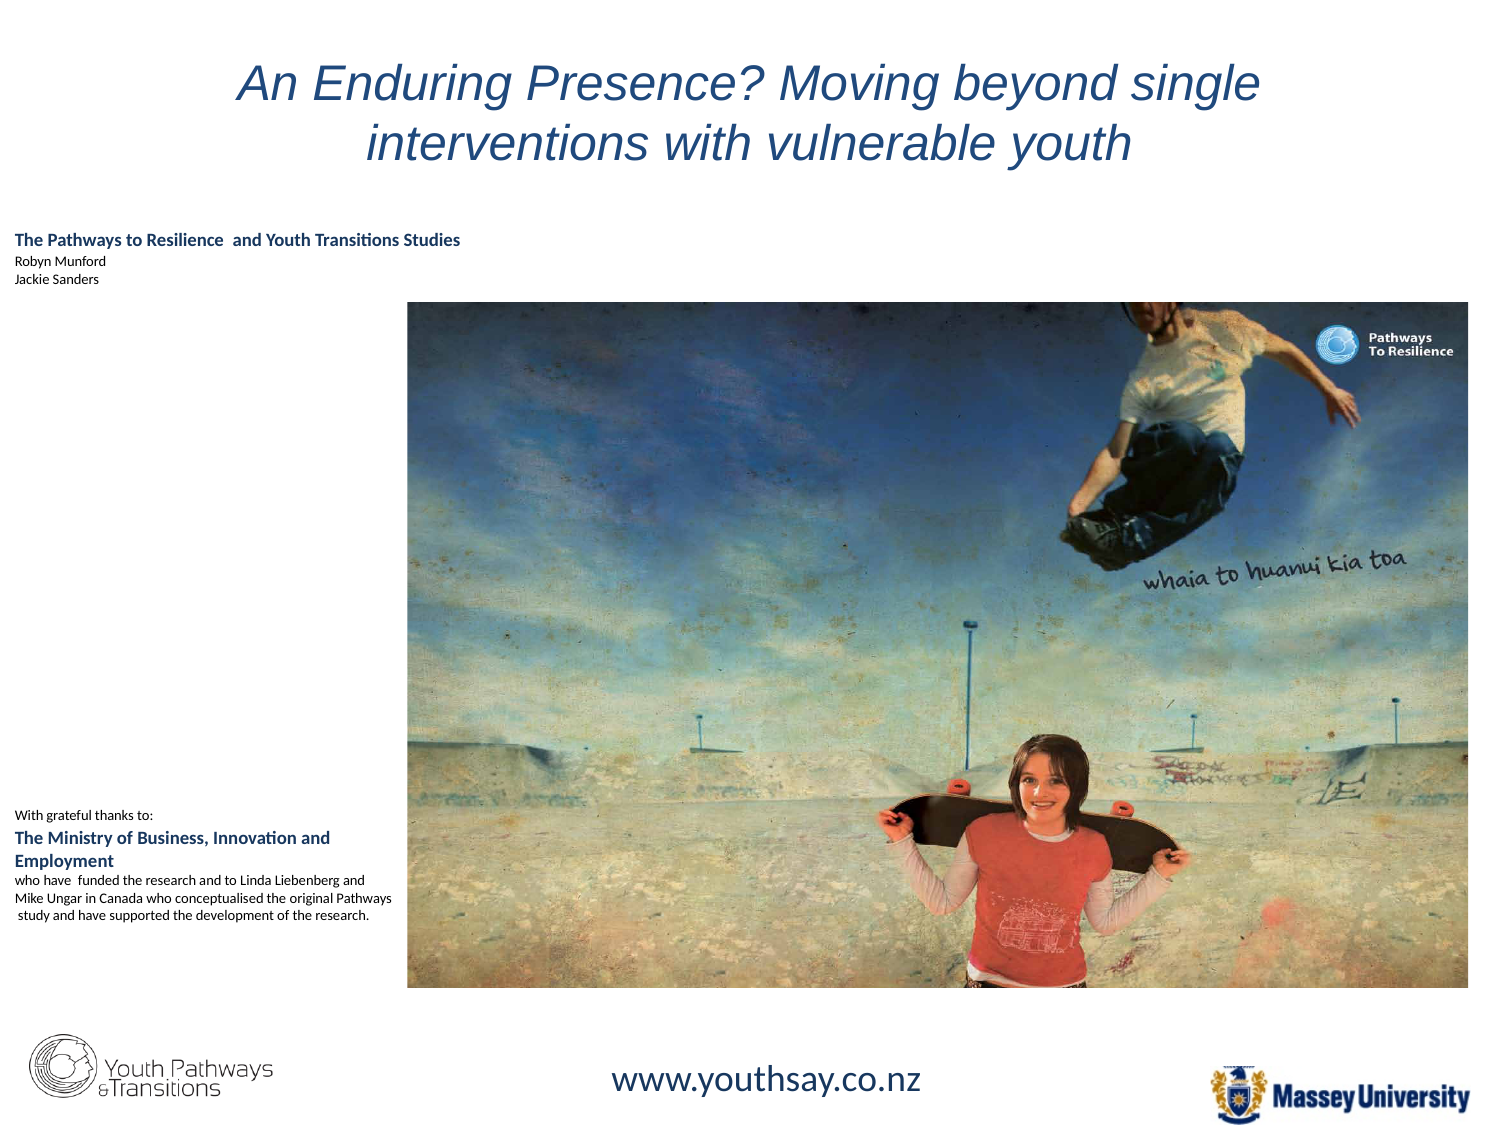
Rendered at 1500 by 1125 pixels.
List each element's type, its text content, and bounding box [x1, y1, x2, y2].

text_box www.youthsay.co.nz [596, 1046, 1117, 1107]
text_box With grateful thanks to: The Ministry of Business, Innovation and Employment who have funded the research and to Linda Liebenberg and Mike Ungar in Canada who conceptualised the original Pathways study and have supported the development of the research. [0, 798, 404, 931]
picture [28, 1034, 279, 1101]
picture [1210, 1066, 1471, 1125]
picture [406, 302, 1469, 989]
text_box The Pathways to Resilience and Youth Transitions Studies Robyn Munford Jackie Sanders [0, 219, 505, 295]
title An Enduring Presence? Moving beyond single interventions with vulnerable youth [112, 19, 1388, 202]
